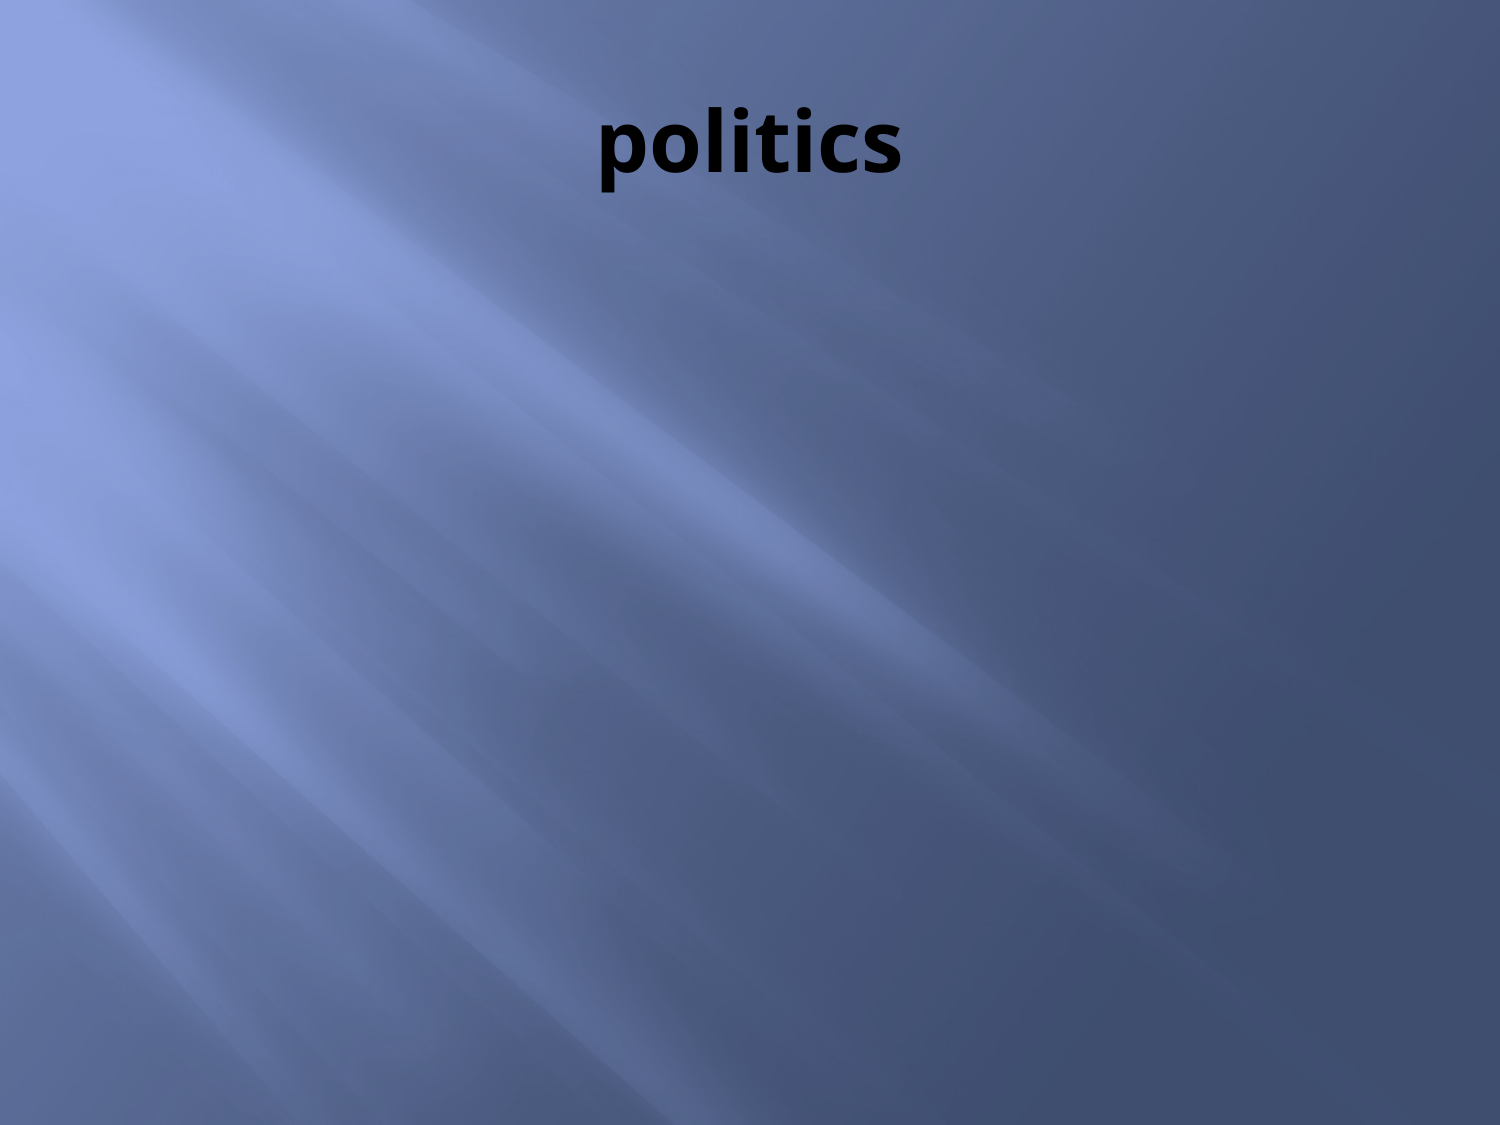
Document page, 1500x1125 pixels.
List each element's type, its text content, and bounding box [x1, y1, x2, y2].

title politics [75, 45, 1425, 233]
